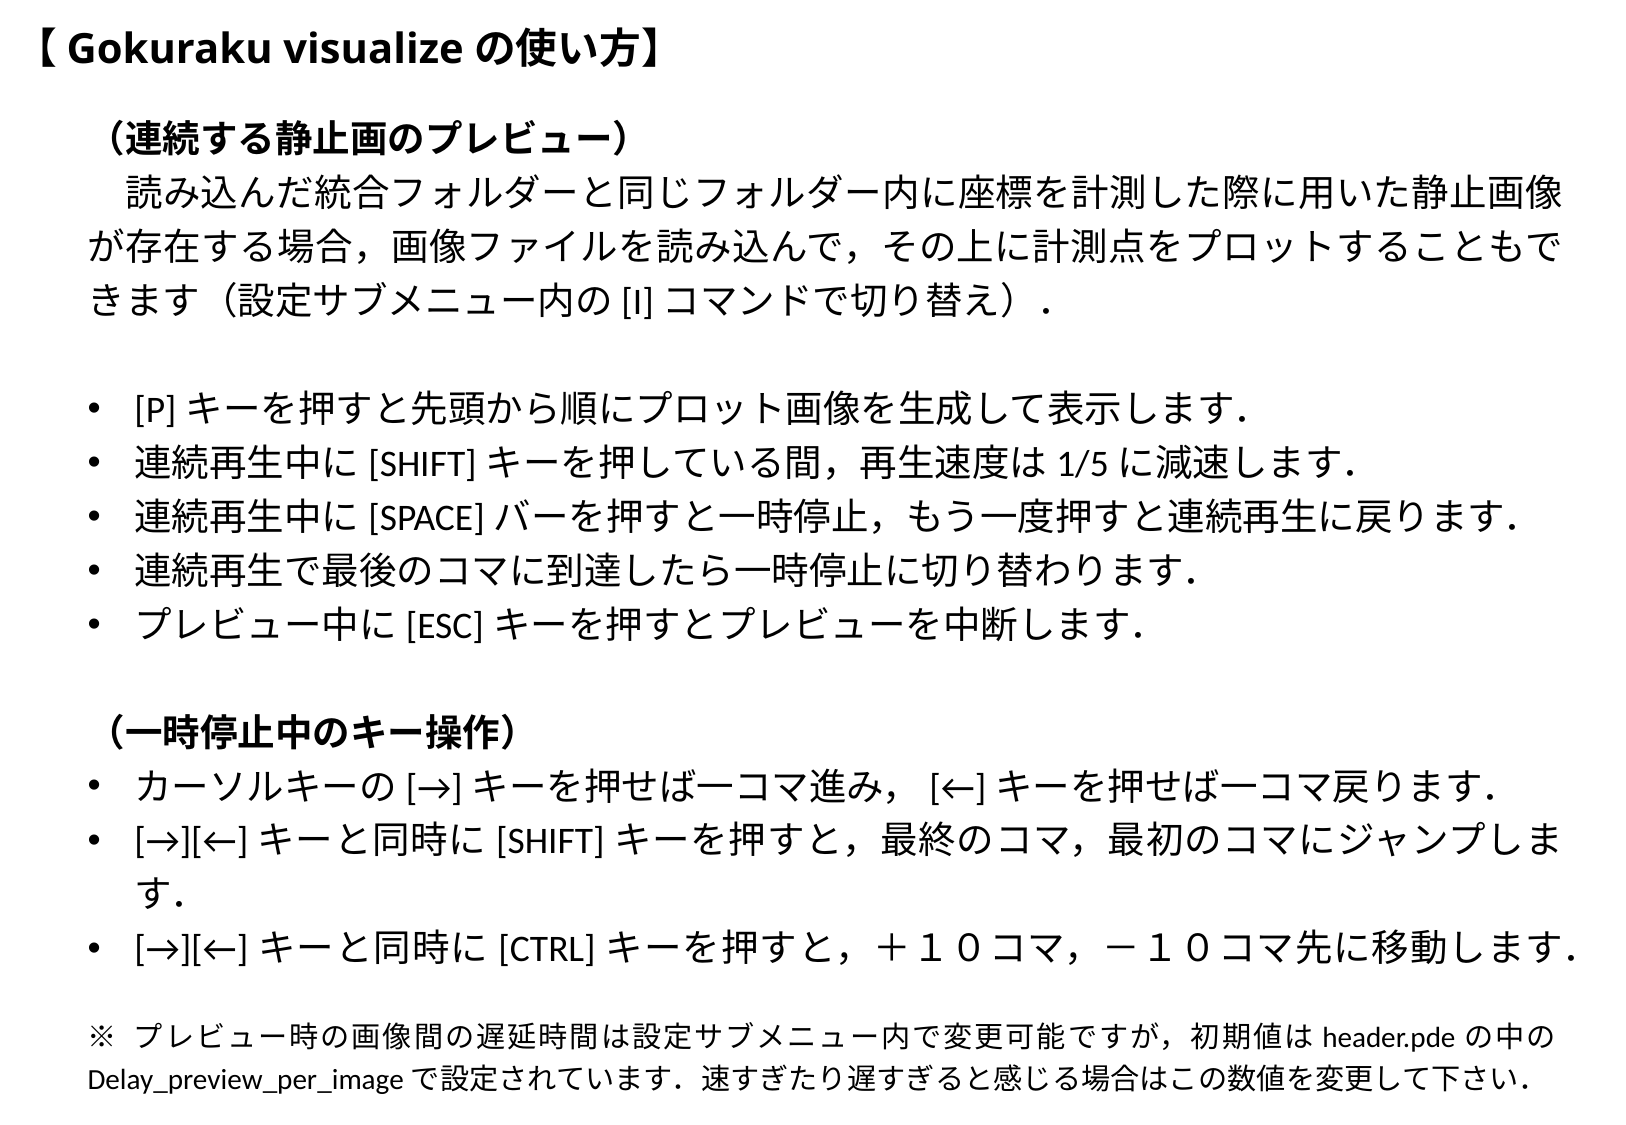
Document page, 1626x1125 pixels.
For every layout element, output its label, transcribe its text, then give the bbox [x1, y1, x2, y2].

text_box （連続する静止画のプレビュー） 読み込んだ統合フォルダーと同じフォルダー内に座標を計測した際に用いた静止画像が存在する場合，画像ファイルを読み込んで，その上に計測点をプロットすることもできます（設定サブメニュー内の[I]コマンドで切り替え）． [P]キーを押すと先頭から順にプロット画像を生成して表示します． 連続再生中に[SHIFT]キーを押している間，再生速度は1/5に減速します． 連続再生中に[SPACE]バーを押すと一時停止，もう一度押すと連続再生に戻ります． 連続再生で最後のコマに到達したら一時停止に切り替わります． プレビュー中に[ESC]キーを押すとプレビューを中断します． （一時停止中のキー操作） カーソルキーの[→]キーを押せば一コマ進み，[←]キーを押せば一コマ戻ります． [→][←]キーと同時に[SHIFT]キーを押すと，最終のコマ，最初のコマにジャンプします． [→][←]キーと同時に[CTRL]キーを押すと，＋１０コマ，－１０コマ先に移動します． ※ プレビュー時の画像間の遅延時間は設定サブメニュー内で変更可能ですが，初期値はheader.pdeの中のDelay_preview_per_imageで設定されています．速すぎたり遅すぎると感じる場合はこの数値を変更して下さい． [72, 98, 1578, 1103]
title 【Gokuraku visualizeの使い方】 [0, 0, 1625, 101]
